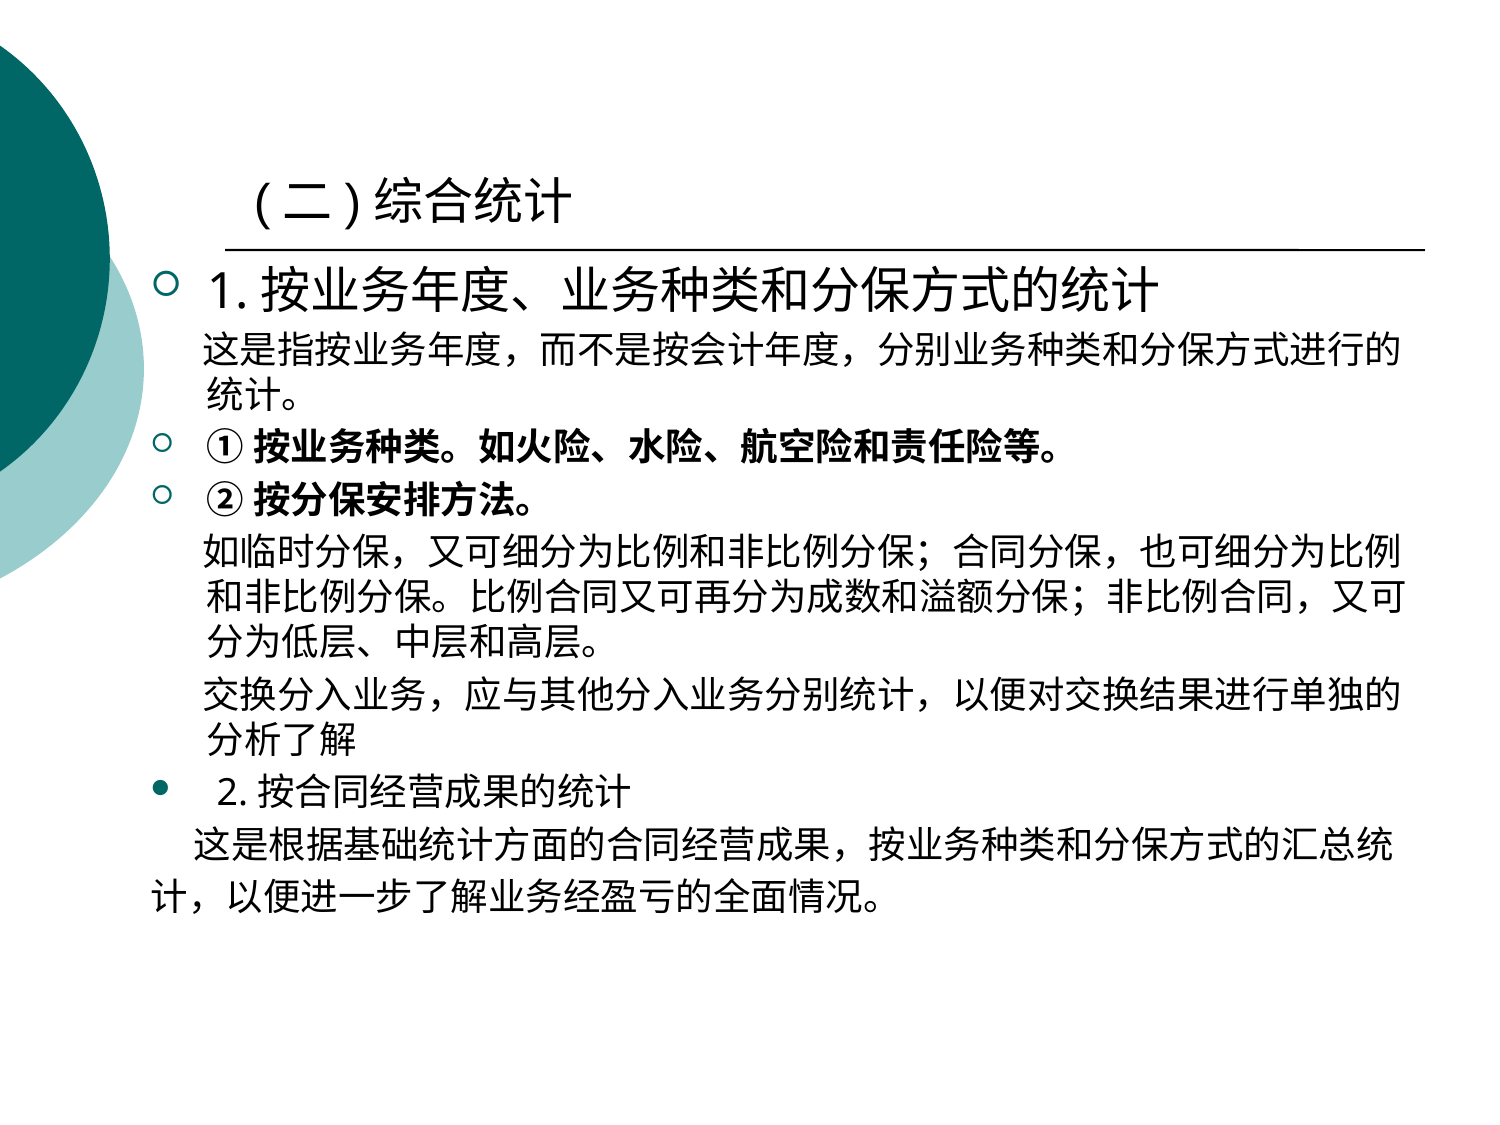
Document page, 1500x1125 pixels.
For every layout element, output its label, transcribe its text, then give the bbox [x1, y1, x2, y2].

list 1.按业务年度、业务种类和分保方式的统计 这是指按业务年度，而不是按会计年度，分别业务种类和分保方式进行的统计。 ①按业务种类。如火险、水险、航空险和责任险等。 ②按分保安排方法。 如临时分保，又可细分为比例和非比例分保；合同分保，也可细分为比例和非比例分保。比例合同又可再分为成数和溢额分保；非比例合同，又可分为低层、中层和高层。 交换分入业务，应与其他分入业务分别统计，以便对交换结果进行单独的分析了解 2.按合同经营成果的统计 这是根据基础统计方面的合同经营成果，按业务种类和分保方式的汇总统 计，以便进一步了解业务经盈亏的全面情况。 [135, 250, 1442, 1036]
title (二)综合统计 [224, 49, 1425, 238]
